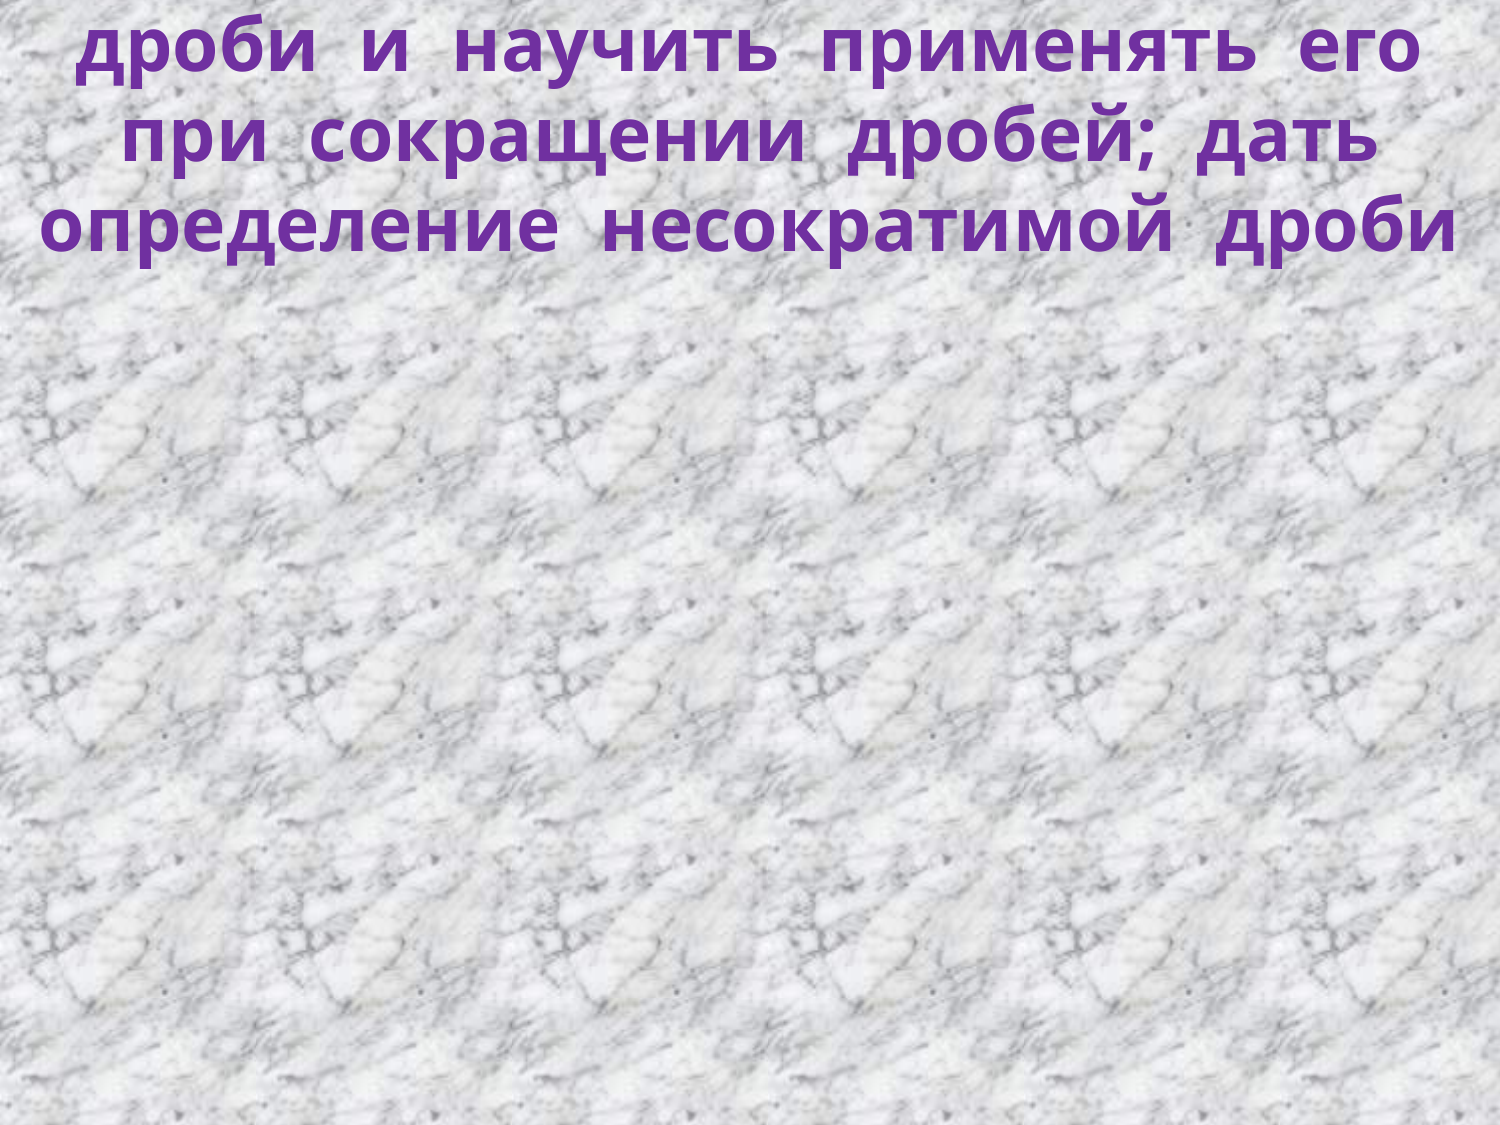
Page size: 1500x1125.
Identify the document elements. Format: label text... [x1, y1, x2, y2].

title Цель остановки: повторить основное свойство дроби и научить применять его при сокращении дробей; дать определение несократимой дроби [0, 0, 1500, 1125]
slide_number 12 [1057, 991, 1142, 1051]
